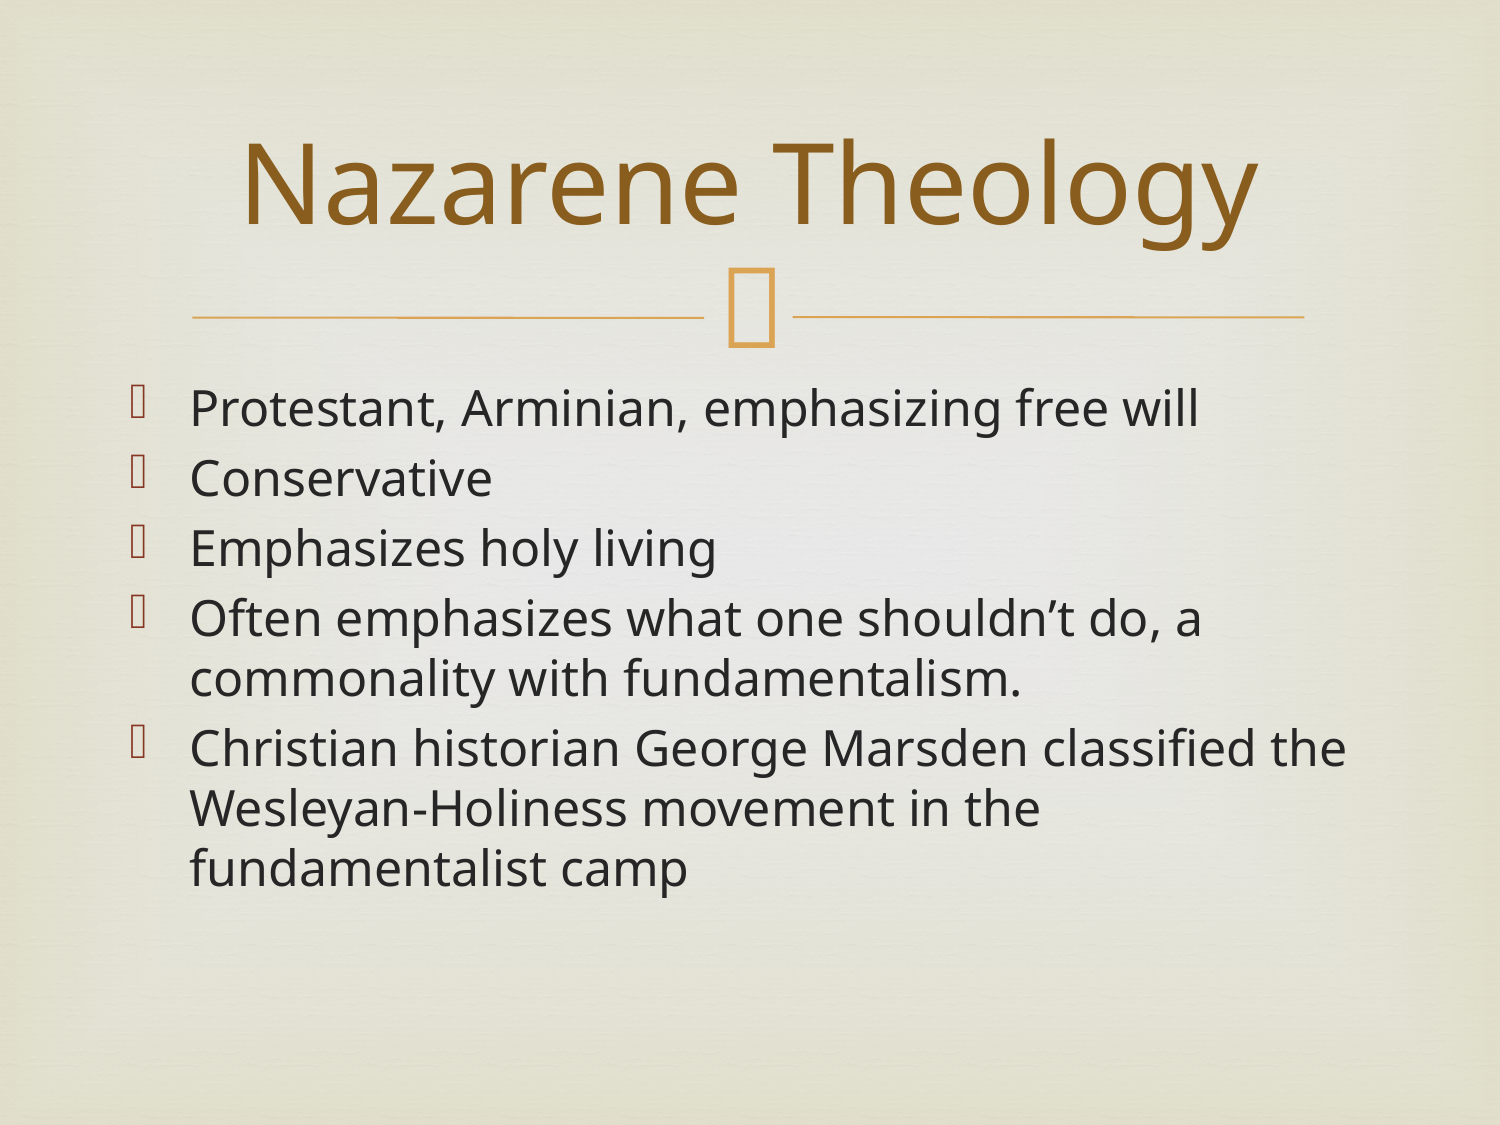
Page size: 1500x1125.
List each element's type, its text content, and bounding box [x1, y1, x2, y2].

title Nazarene Theology [112, 93, 1386, 267]
list Protestant, Arminian, emphasizing free will Conservative Emphasizes holy living Often emphasizes what one shouldn’t do, a commonality with fundamentalism. Christian historian George Marsden classified the Wesleyan-Holiness movement in the fundamentalist camp [114, 368, 1386, 1005]
